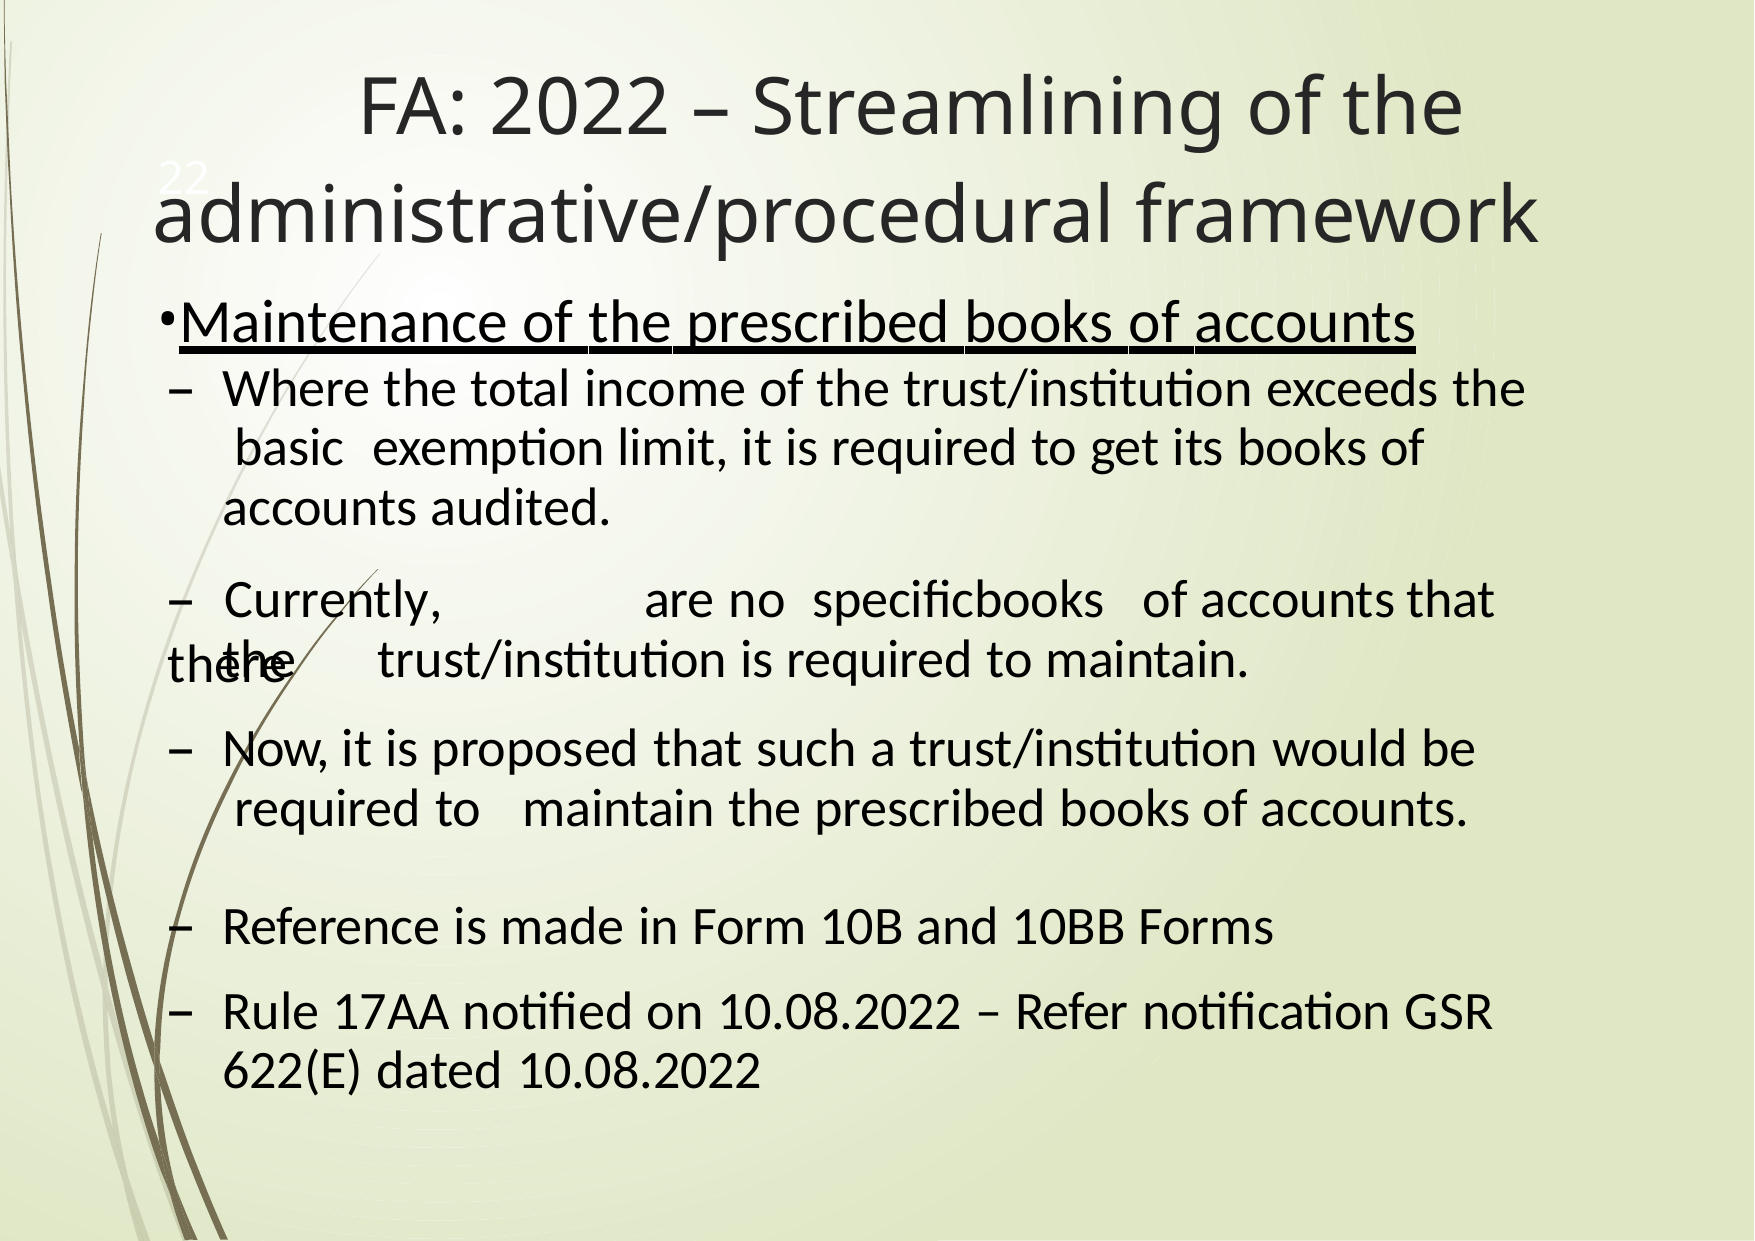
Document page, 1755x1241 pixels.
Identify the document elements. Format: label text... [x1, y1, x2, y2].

text_box Reference is made in Form 10B and 10BB Forms Rule 17AA notified on 10.08.2022 – Refer notification GSR 622(E) dated 10.08.2022 [165, 865, 1502, 1100]
text_box – Currently, there [165, 561, 600, 598]
title FA: 2022 – Streamlining of the administrative/procedural framework [211, 37, 1721, 259]
slide_number 22 [98, 0, 211, 536]
text_box are no specificbooks of accounts that [642, 561, 1499, 629]
text_box the trust/institution is required to maintain. – Now, it is proposed that such a trust/institution would be required to maintain the prescribed books of accounts. [165, 598, 1487, 837]
text_box Maintenance of the prescribed books of accounts – Where the total income of the trust/institution exceeds the basic exemption limit, it is required to get its books of accounts audited. [155, 279, 1536, 538]
title FA: 2022 – Streamlining of the administrative/procedural framework [0, 37, 98, 259]
